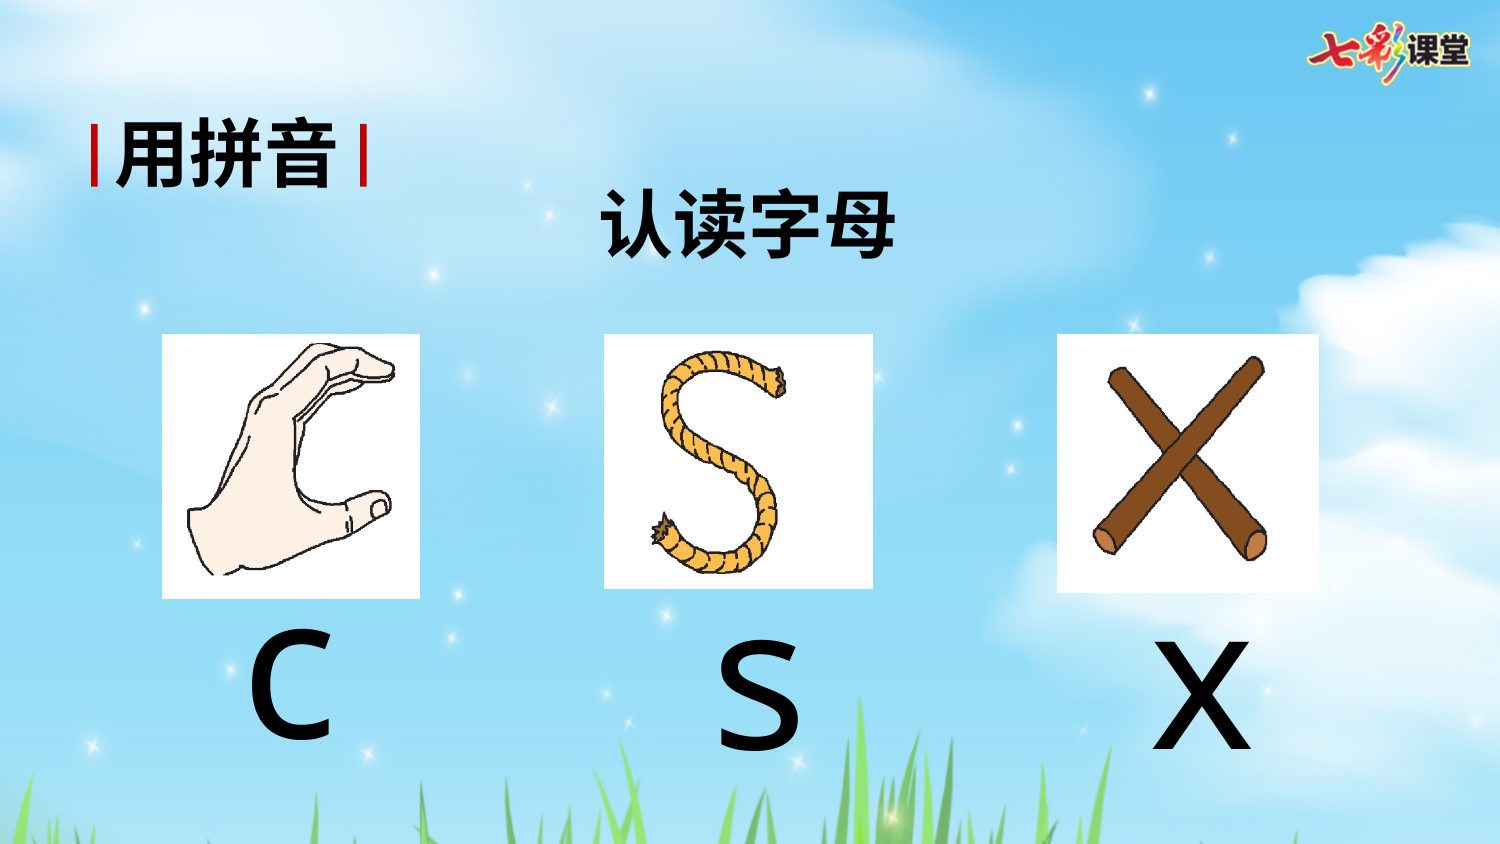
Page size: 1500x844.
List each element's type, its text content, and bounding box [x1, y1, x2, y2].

text_box x [1134, 593, 1270, 798]
text_box s [696, 589, 822, 798]
text_box 认读字母 [589, 173, 928, 273]
picture [0, 0, 1500, 844]
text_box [91, 97, 479, 204]
text_box c [226, 600, 352, 787]
